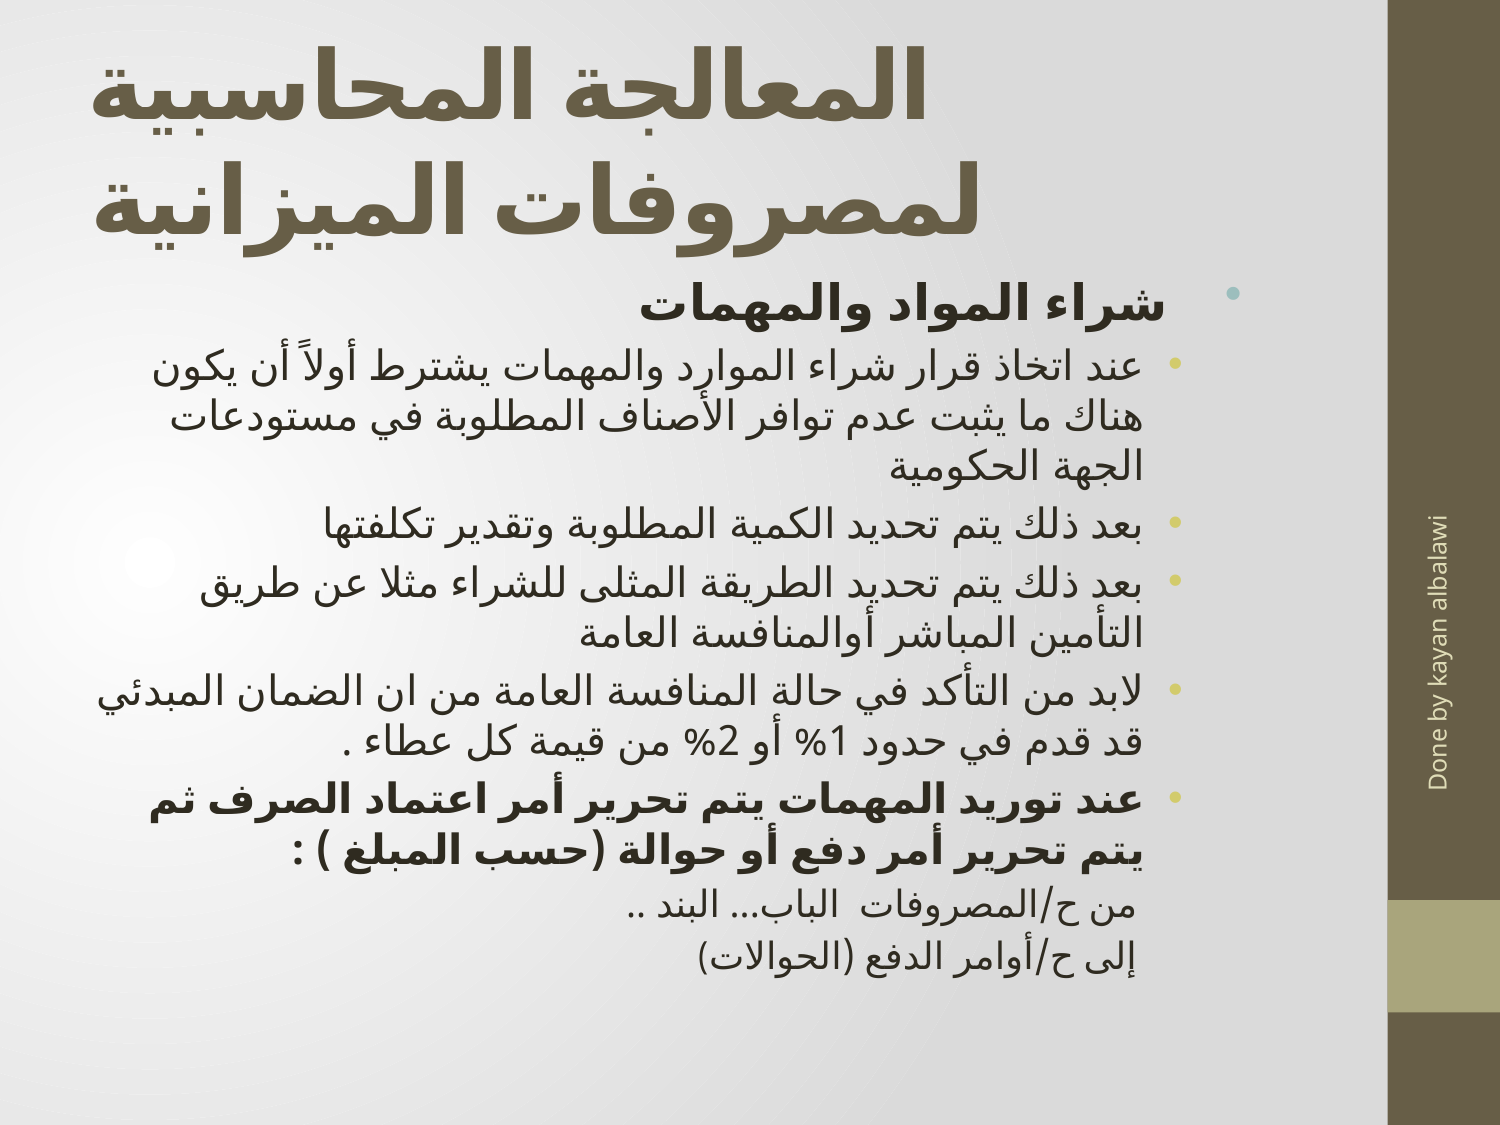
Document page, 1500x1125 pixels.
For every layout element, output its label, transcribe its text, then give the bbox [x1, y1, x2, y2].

footer Done by kayan albalawi [1408, 500, 1469, 889]
list شراء المواد والمهمات عند اتخاذ قرار شراء الموارد والمهمات يشترط أولاً أن يكون هناك ما يثبت عدم توافر الأصناف المطلوبة في مستودعات الجهة الحكومية بعد ذلك يتم تحديد الكمية المطلوبة وتقدير تكلفتها بعد ذلك يتم تحديد الطريقة المثلى للشراء مثلا عن طريق التأمين المباشر أوالمنافسة العامة لابد من التأكد في حالة المنافسة العامة من ان الضمان المبدئي قد قدم في حدود 1% أو 2% من قيمة كل عطاء . عند توريد المهمات يتم تحرير أمر اعتماد الصرف ثم يتم تحرير أمر دفع أو حوالة (حسب المبلغ ) : من ح/المصروفات الباب... البند .. إلى ح/أوامر الدفع (الحوالات) [75, 262, 1325, 1050]
title المعالجة المحاسبية لمصروفات الميزانية [75, 45, 1325, 233]
